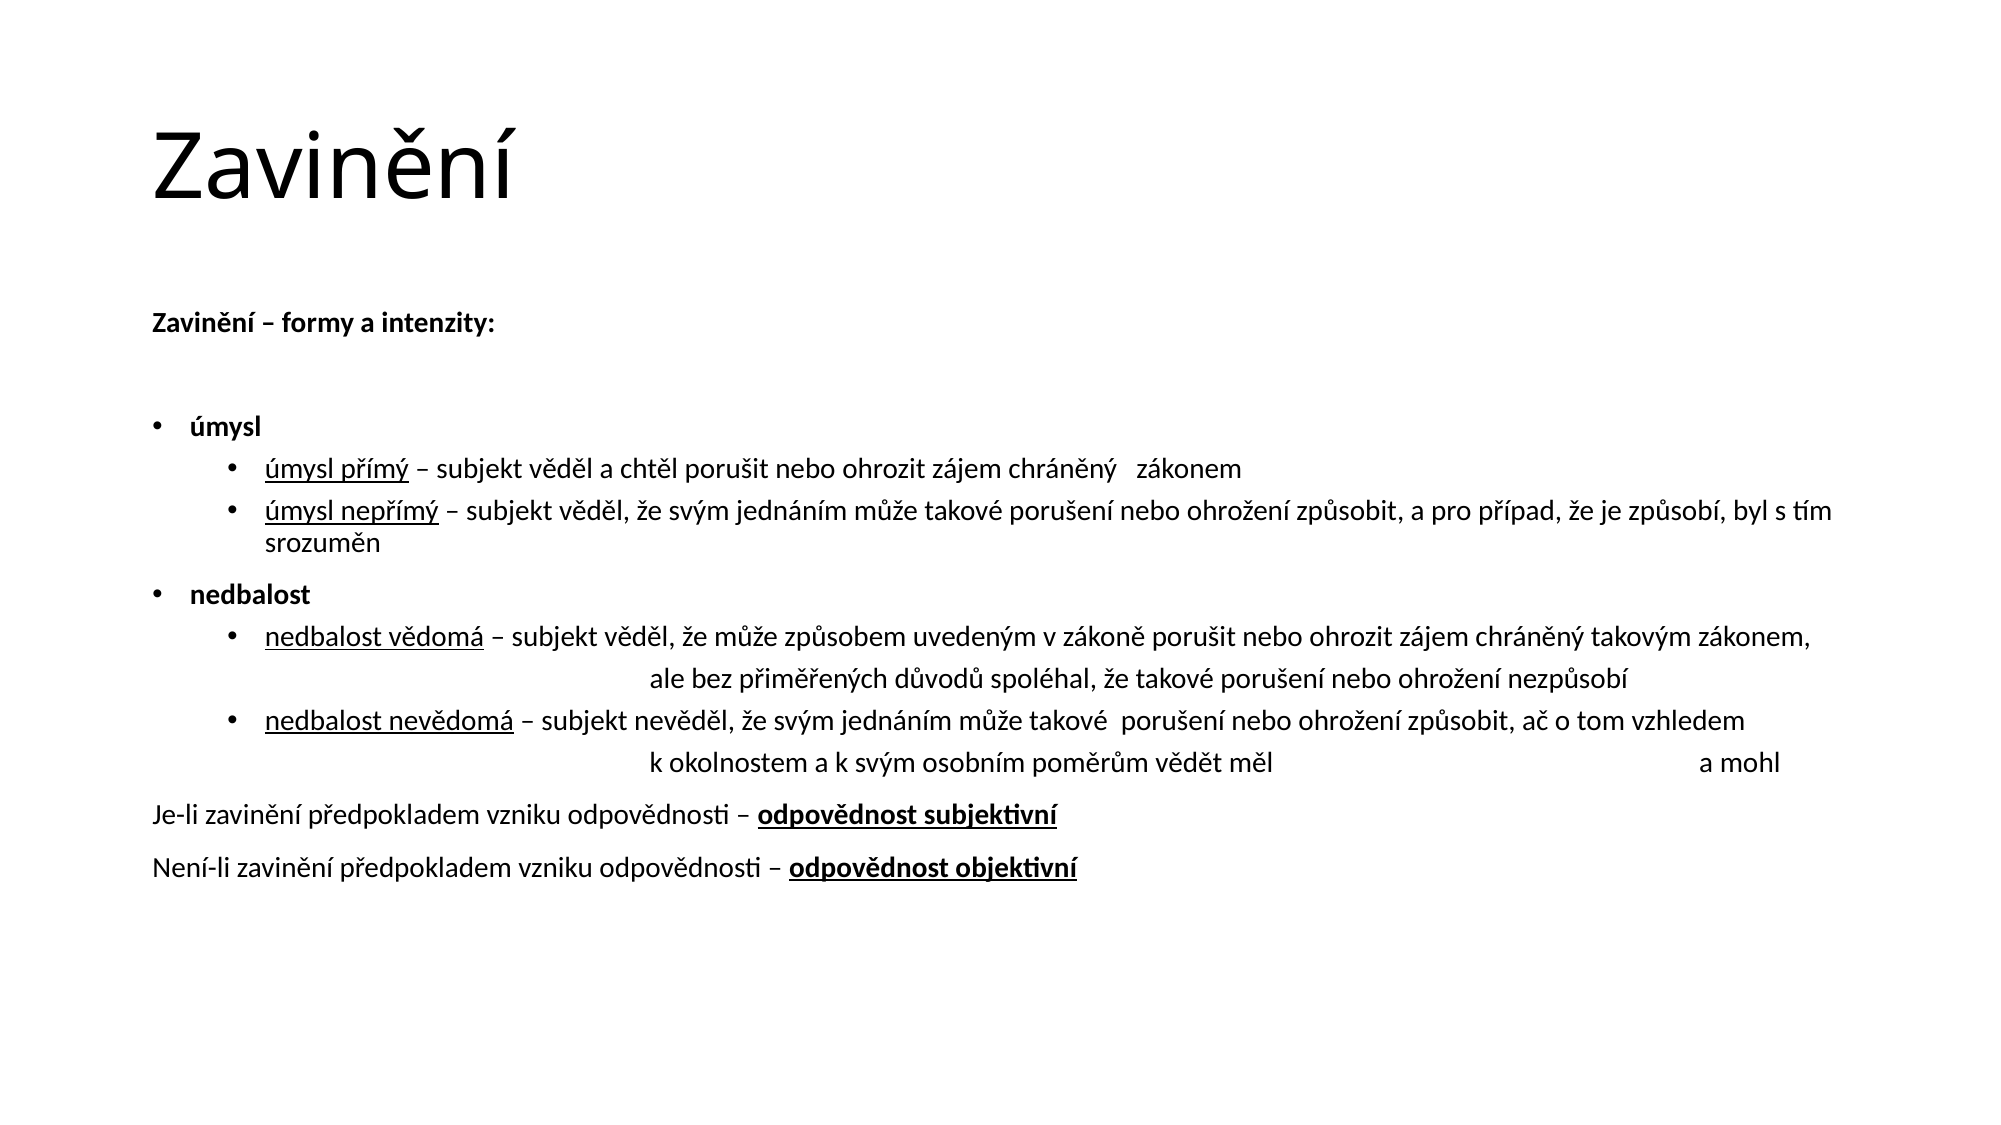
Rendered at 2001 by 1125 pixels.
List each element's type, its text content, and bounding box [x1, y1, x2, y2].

title Zavinění [137, 59, 1863, 278]
list Zavinění – formy a intenzity: úmysl úmysl přímý – subjekt věděl a chtěl porušit nebo ohrozit zájem chráněný zákonem úmysl nepřímý – subjekt věděl, že svým jednáním může takové porušení nebo ohrožení způsobit, a pro případ, že je způsobí, byl s tím srozuměn nedbalost nedbalost vědomá – subjekt věděl, že může způsobem uvedeným v zákoně porušit nebo ohrozit zájem chráněný takovým zákonem, ale bez přiměřených důvodů spoléhal, že takové porušení nebo ohrožení nezpůsobí nedbalost nevědomá – subjekt nevěděl, že svým jednáním může takové porušení nebo ohrožení způsobit, ač o tom vzhledem k okolnostem a k svým osobním poměrům vědět měl a mohl Je-li zavinění předpokladem vzniku odpovědnosti – odpovědnost subjektivní Není-li zavinění předpokladem vzniku odpovědnosti – odpovědnost objektivní [137, 299, 1863, 1014]
